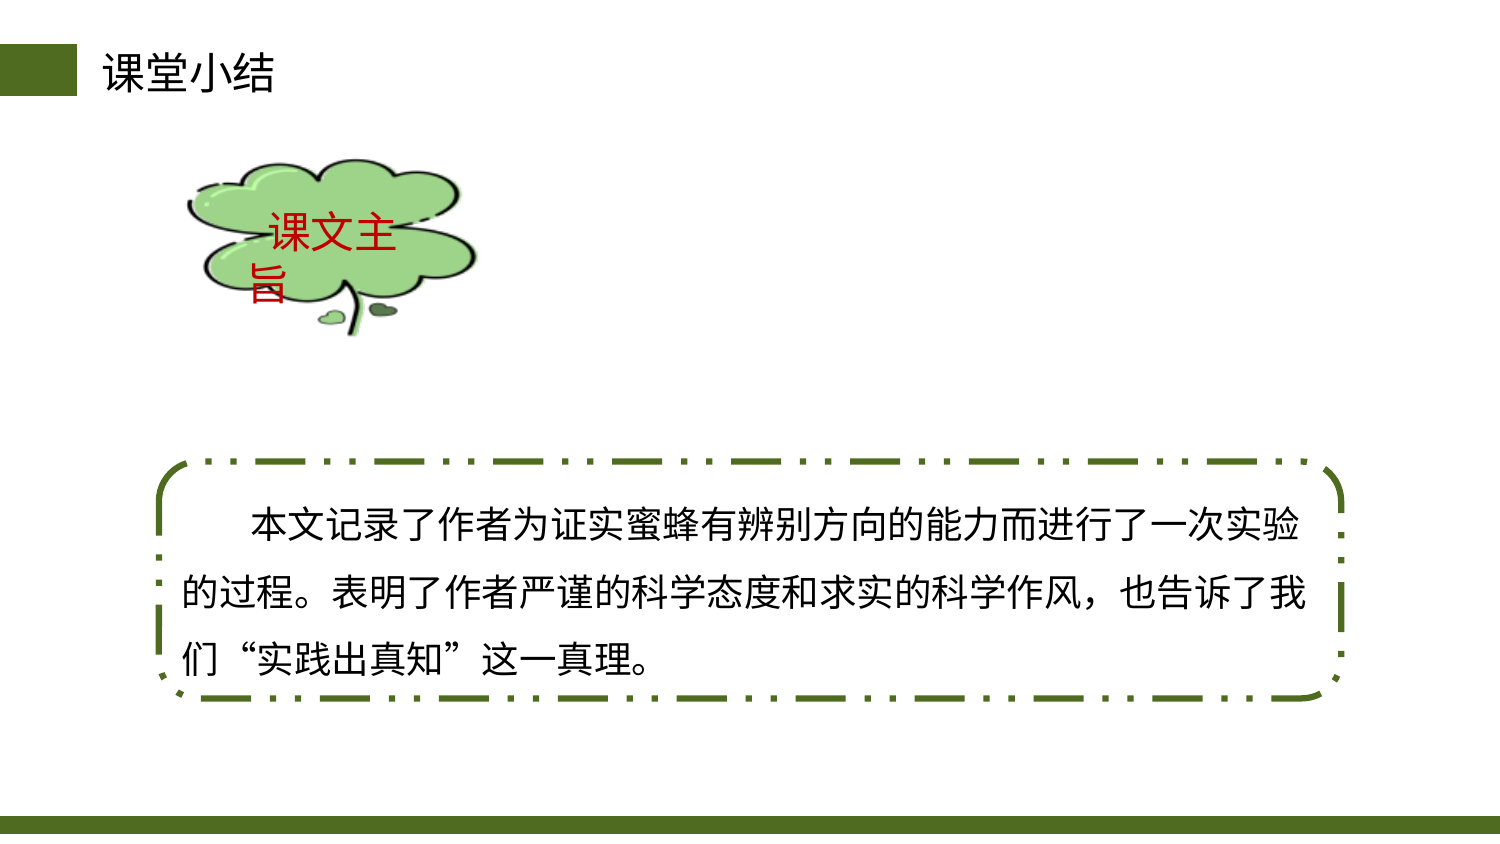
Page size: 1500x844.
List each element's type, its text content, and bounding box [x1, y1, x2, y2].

text_box 本文记录了作者为证实蜜蜂有辨别方向的能力而进行了一次实验的过程。表明了作者严谨的科学态度和求实的科学作风，也告诉了我们“实践出真知”这一真理。 [158, 461, 1342, 699]
text_box 课堂小结 [90, 40, 368, 104]
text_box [103, 133, 572, 363]
